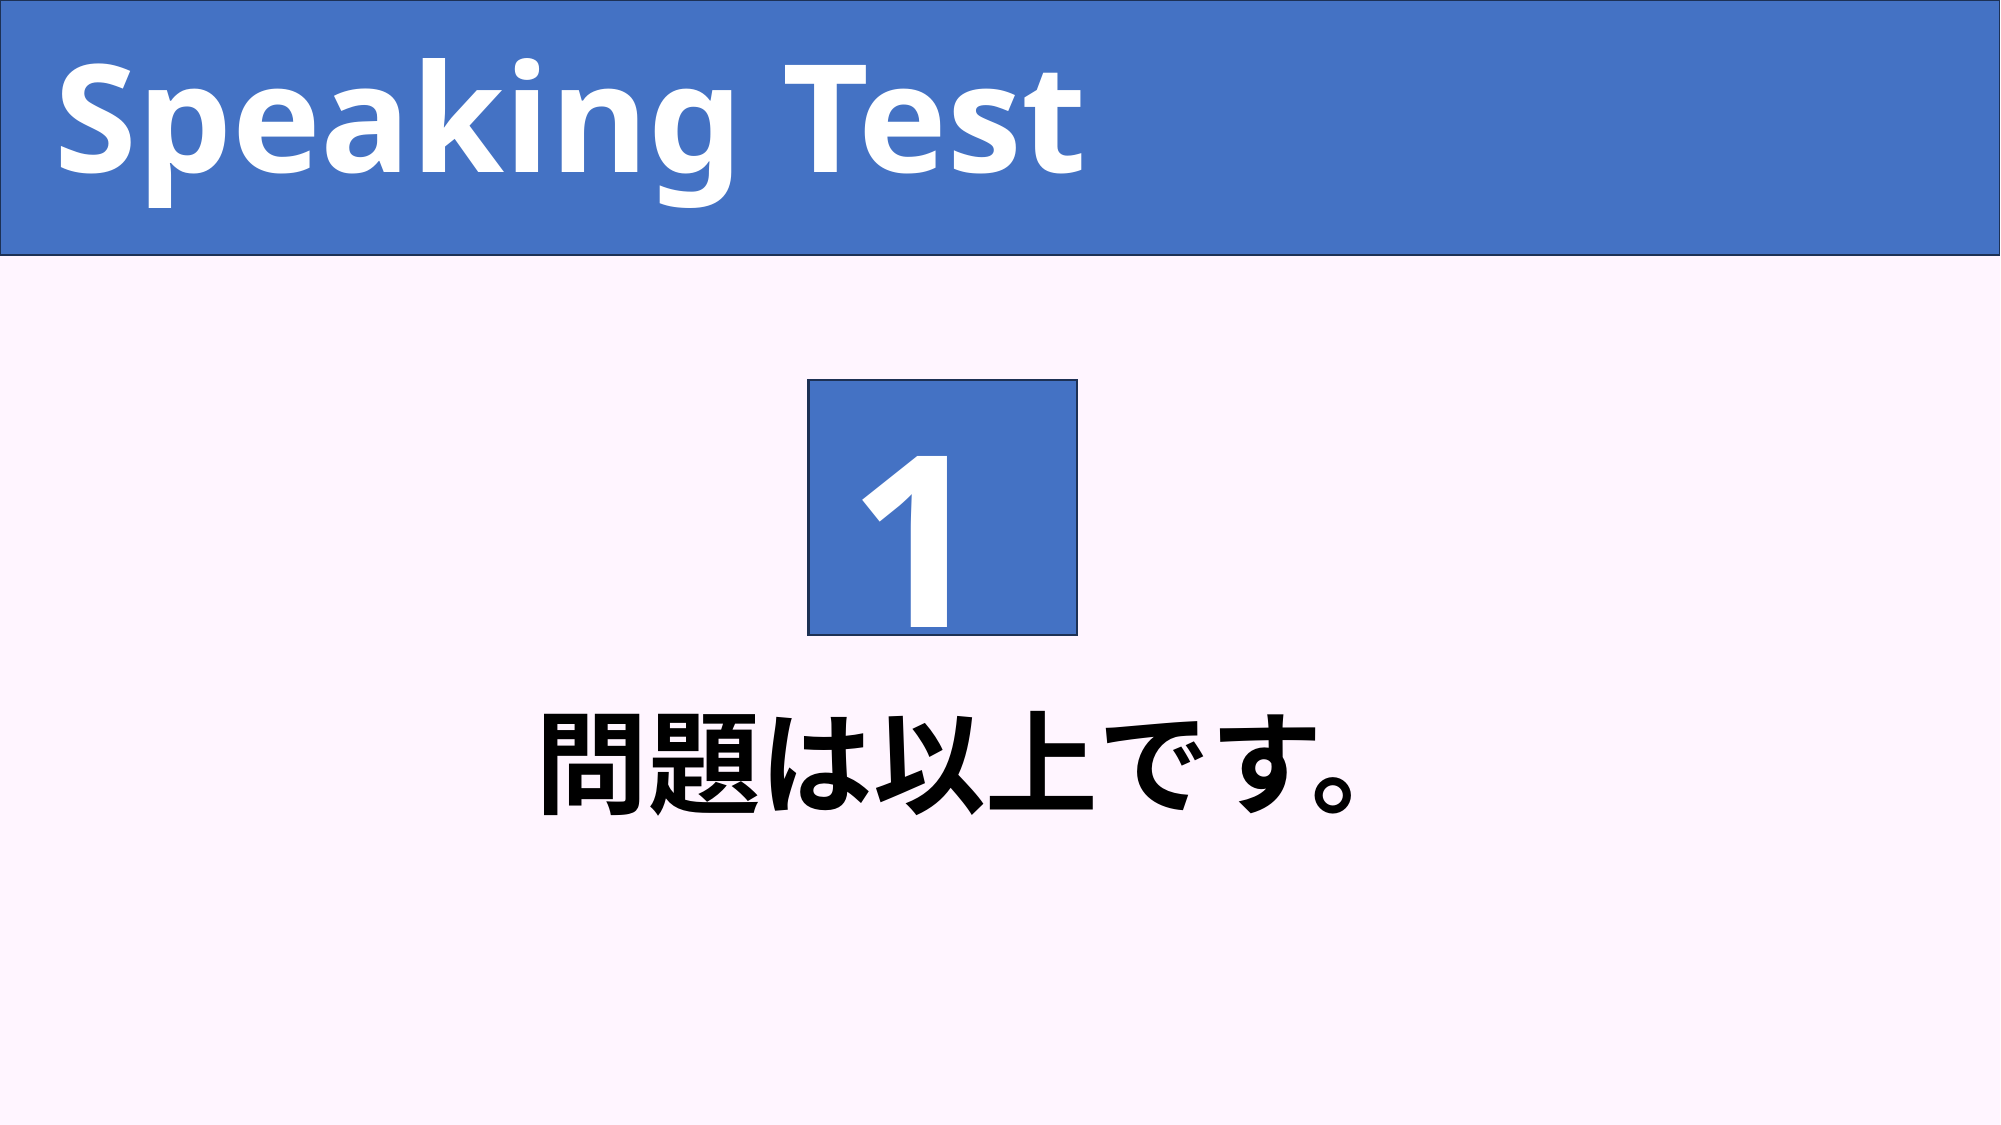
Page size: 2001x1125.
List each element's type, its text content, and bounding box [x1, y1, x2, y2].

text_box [808, 380, 1078, 686]
text_box [0, 0, 2000, 256]
text_box 問題は以上です。 [520, 685, 1397, 836]
text_box Speaking Test [39, 15, 1365, 211]
